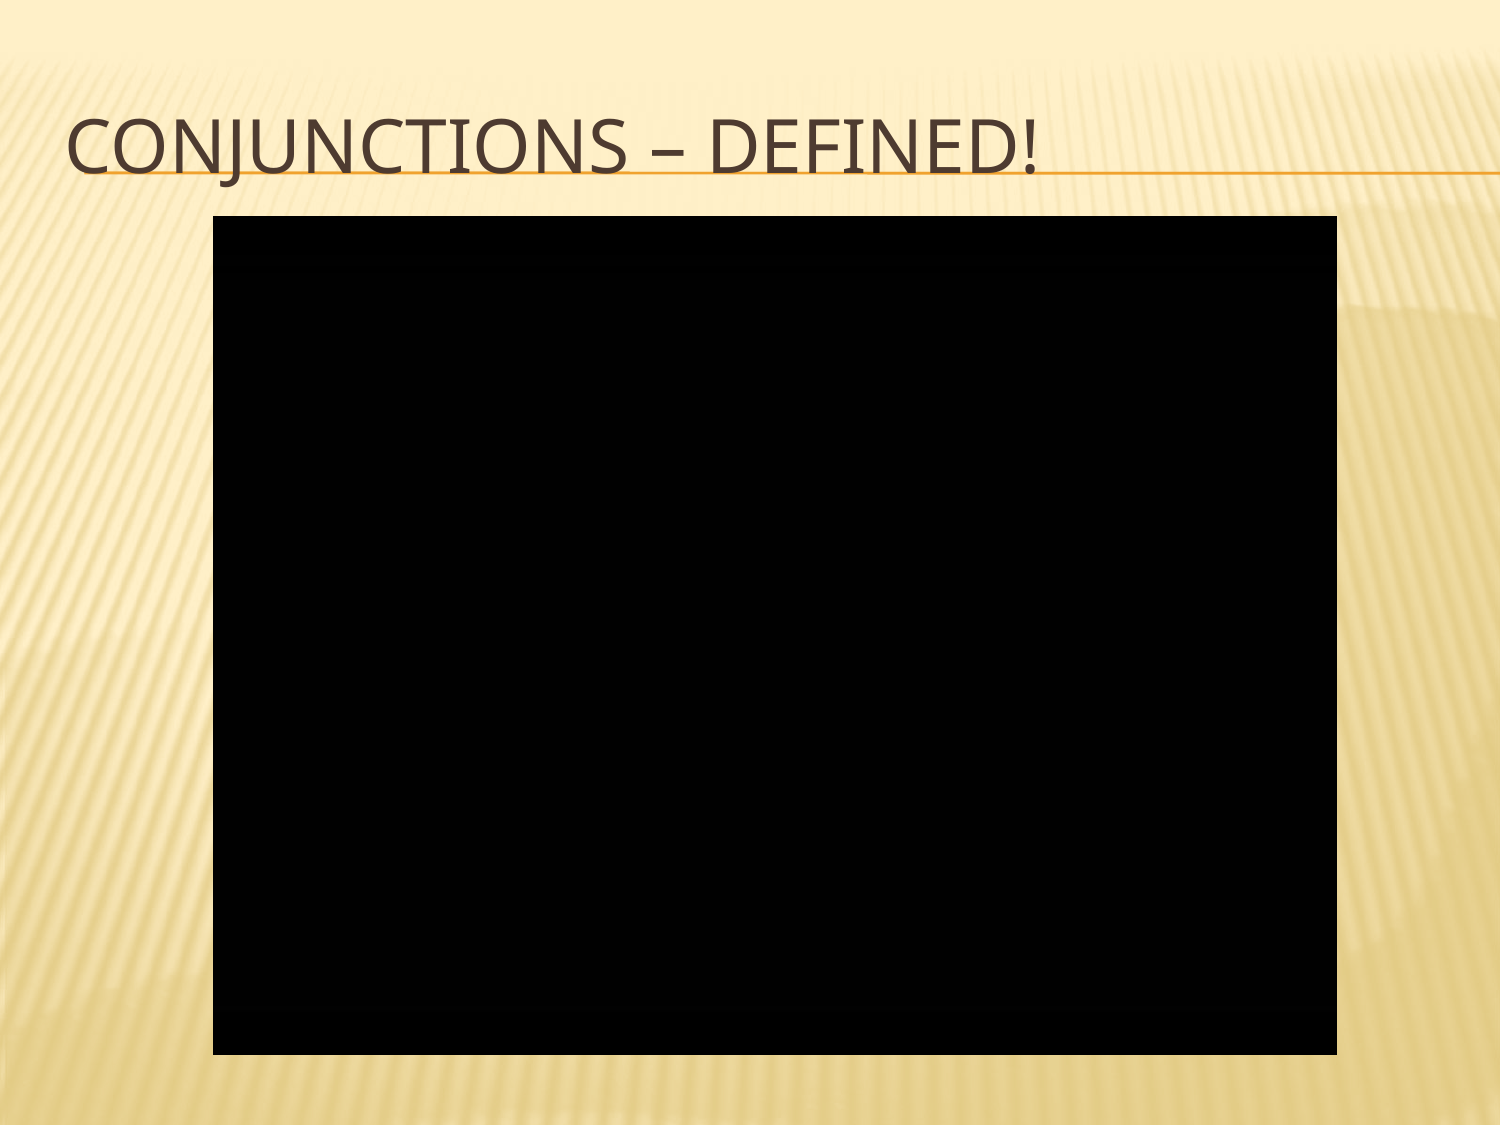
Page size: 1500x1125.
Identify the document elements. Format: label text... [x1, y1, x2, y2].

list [212, 214, 1338, 1056]
title Conjunctions – defined! [50, 75, 1475, 213]
